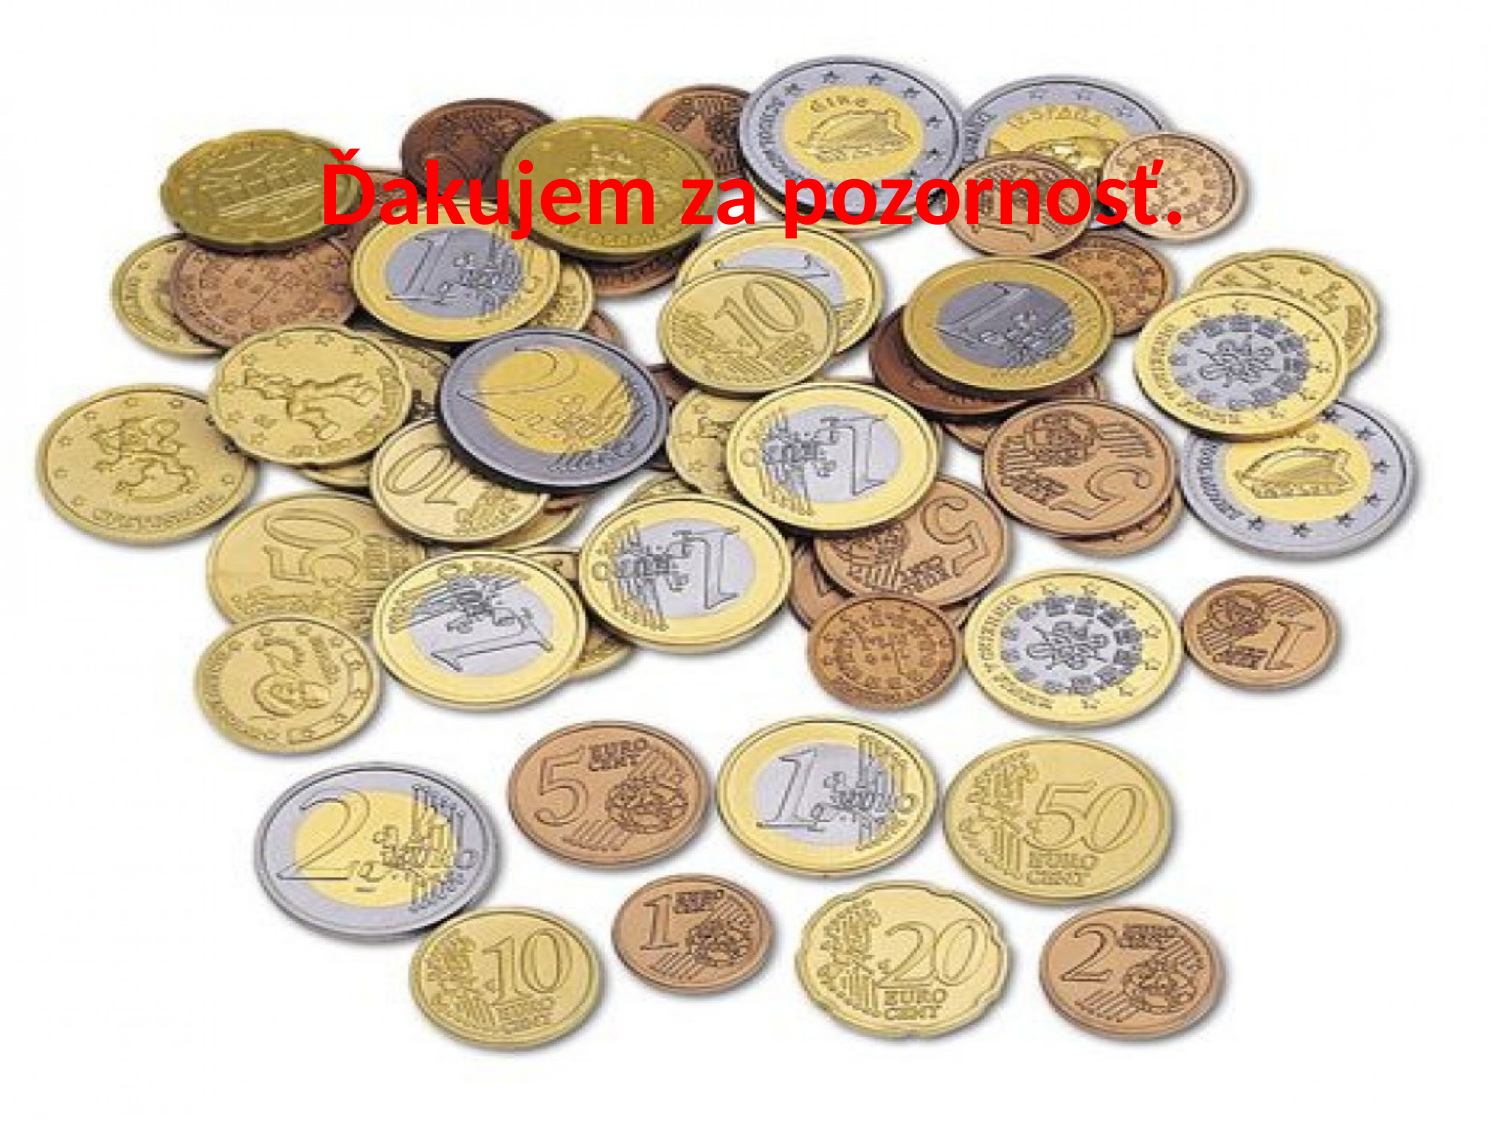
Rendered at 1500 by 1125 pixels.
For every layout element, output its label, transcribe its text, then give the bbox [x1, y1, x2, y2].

picture [0, 0, 1500, 1125]
title Ďakujem za pozornosť. [81, 93, 1426, 282]
